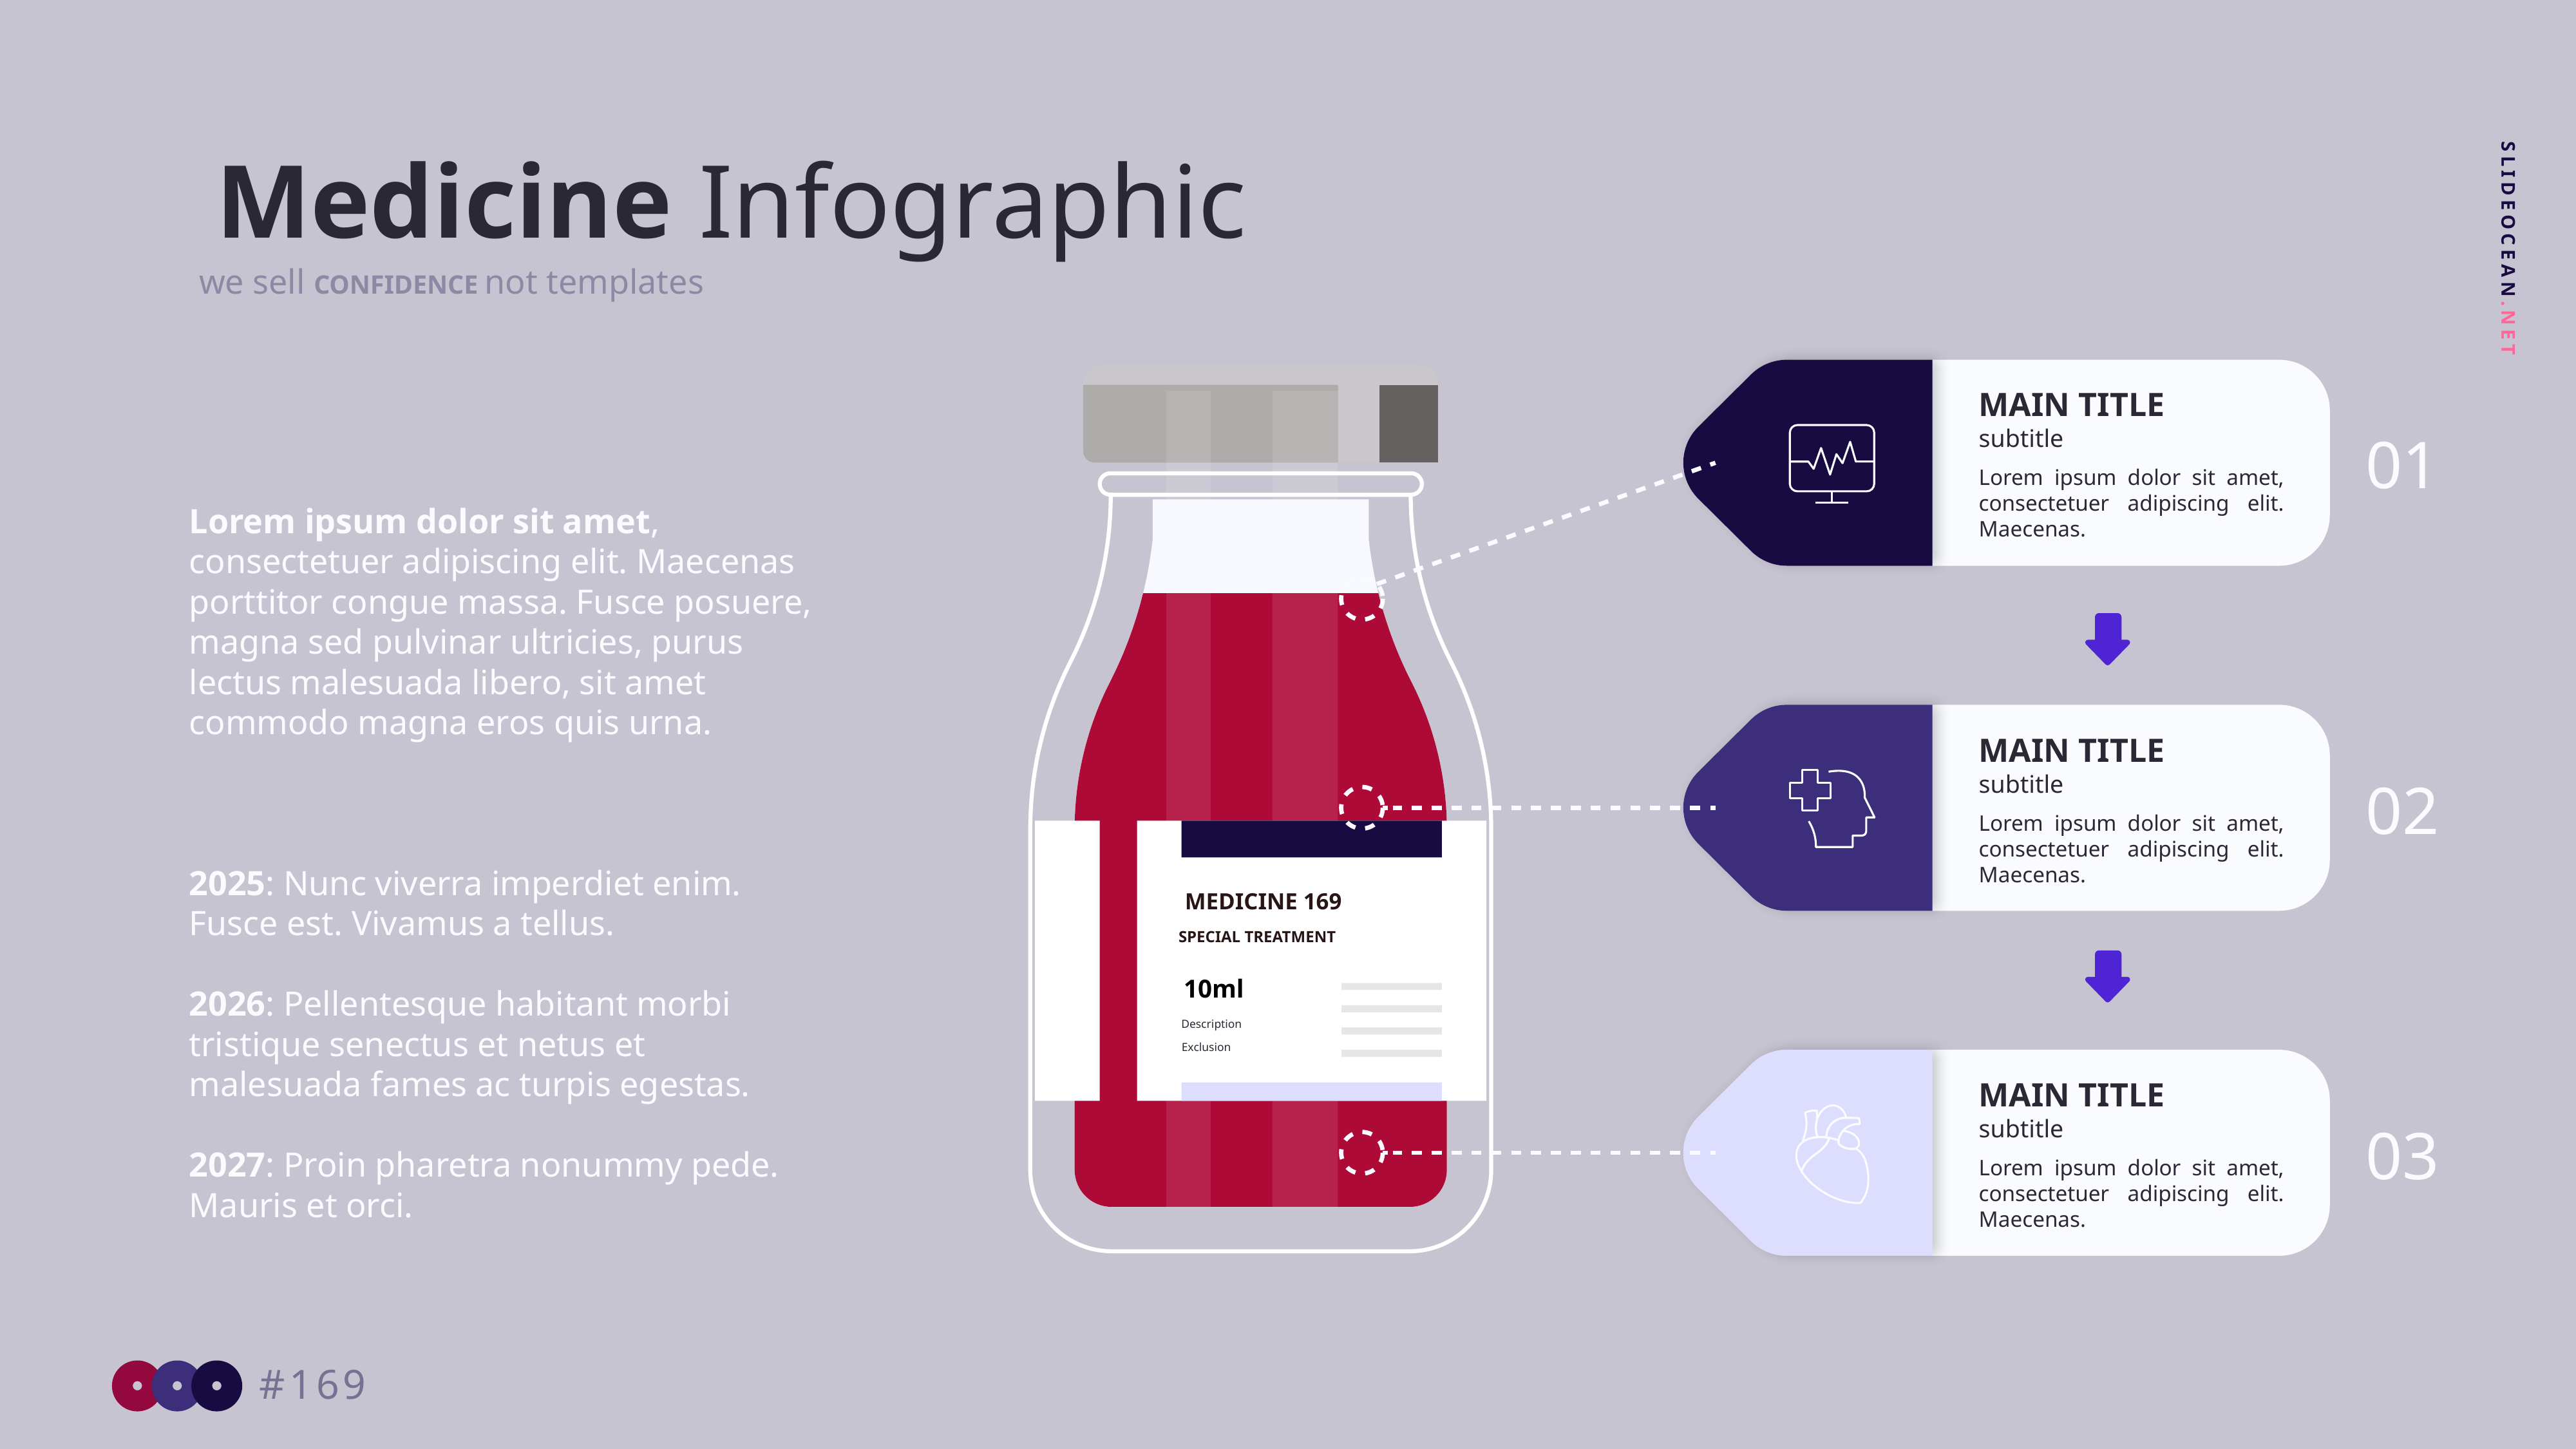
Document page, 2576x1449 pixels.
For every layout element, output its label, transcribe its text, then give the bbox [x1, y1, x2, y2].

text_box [1683, 359, 2330, 566]
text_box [2085, 612, 2130, 724]
text_box Lorem ipsum dolor sit amet, consectetuer adipiscing elit. Maecenas porttitor congue massa. Fusce posuere, magna sed pulvinar ultricies, purus lectus malesuada libero, sit amet commodo magna eros quis urna. 2025: Nunc viverra imperdiet enim. Fusce est. Vivamus a tellus. 2026: Pellentesque habitant morbi tristique senectus et netus et malesuada fames ac turpis egestas. 2027: Proin pharetra nonummy pede. Mauris et orci. [180, 495, 826, 1269]
text_box [1030, 495, 1492, 1251]
text_box Medicine Infographic [206, 132, 1256, 263]
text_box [1034, 820, 1487, 1101]
text_box 03 [2356, 1110, 2474, 1197]
text_box 01 [2356, 419, 2474, 506]
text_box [1683, 705, 2085, 911]
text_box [1166, 391, 1338, 820]
text_box 02 [2356, 765, 2474, 852]
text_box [1341, 786, 1716, 829]
text_box [1338, 473, 1341, 495]
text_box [1969, 1069, 2295, 1238]
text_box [2085, 893, 2130, 1003]
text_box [1969, 379, 2295, 547]
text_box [1341, 1132, 1716, 1174]
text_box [1683, 1050, 2330, 1256]
text_box we sell CONFIDENCE not templates [189, 255, 714, 306]
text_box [1166, 1101, 1338, 1208]
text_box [2130, 705, 2330, 911]
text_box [1341, 462, 1716, 620]
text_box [1083, 364, 1439, 463]
text_box [1099, 473, 1166, 495]
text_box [1969, 724, 2295, 893]
text_box #169 [259, 1359, 1065, 1408]
